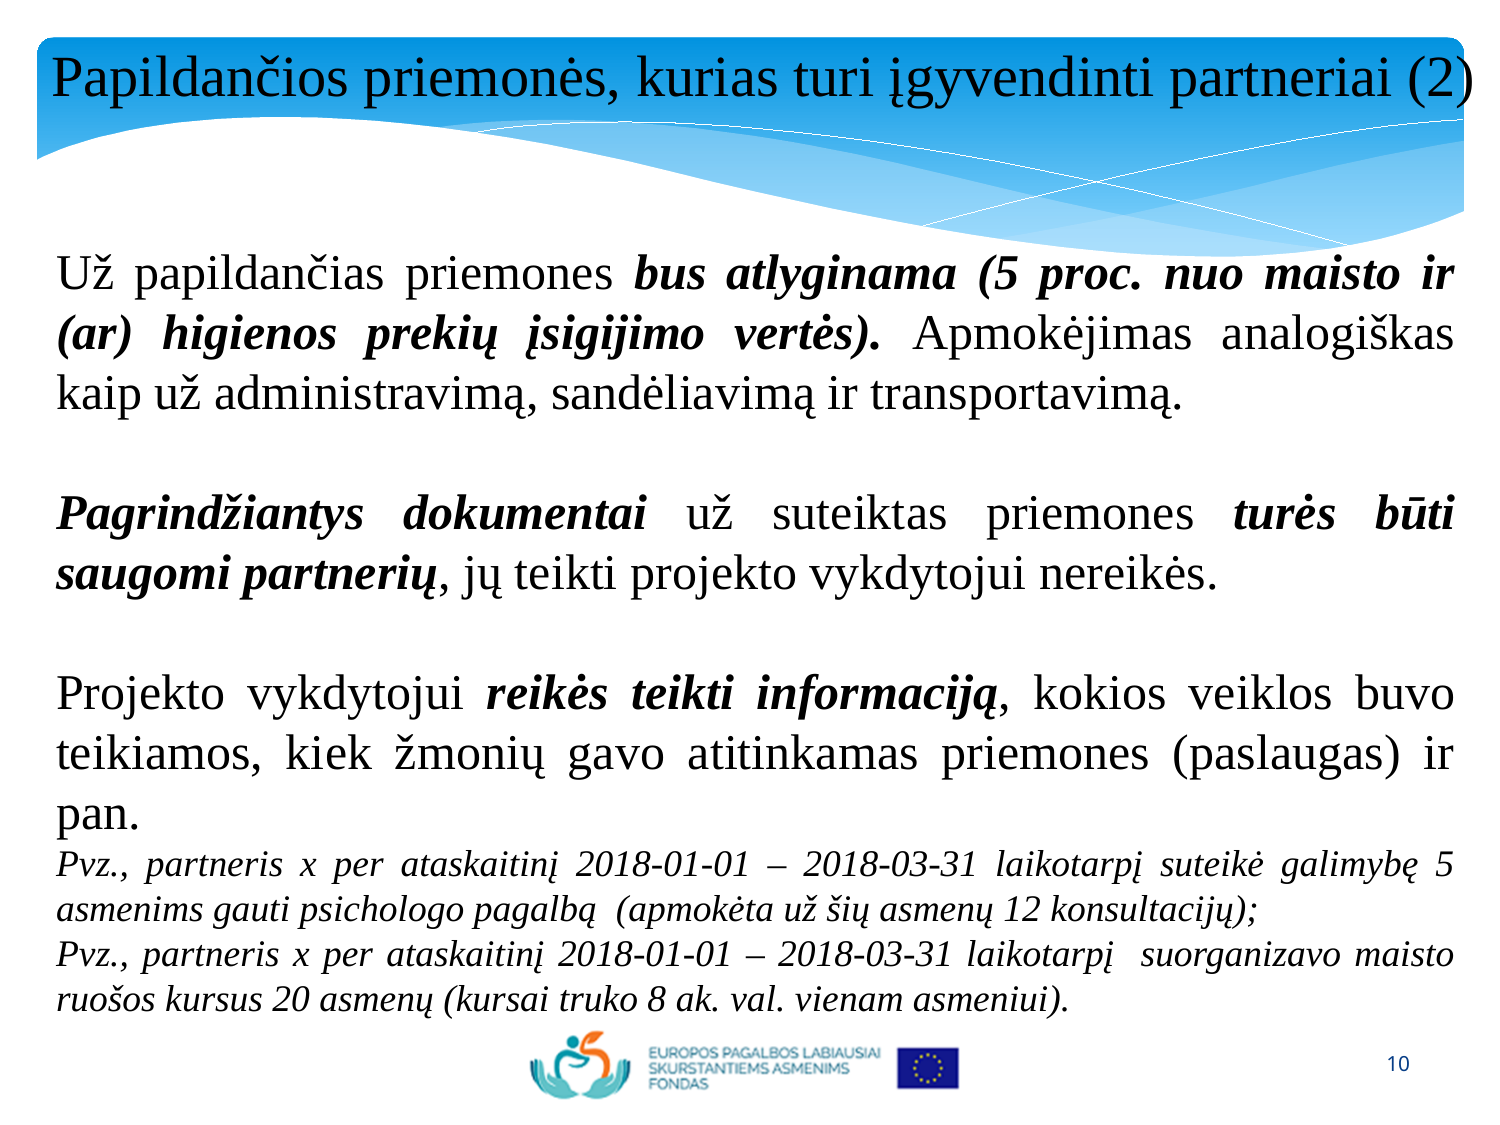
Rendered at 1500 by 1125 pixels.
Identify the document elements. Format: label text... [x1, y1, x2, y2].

text_box Papildančios priemonės, kurias turi įgyvendinti partneriai (2) [36, 30, 1500, 116]
text_box Už papildančias priemones bus atlyginama (5 proc. nuo maisto ir (ar) higienos prekių įsigijimo vertės). Apmokėjimas analogiškas kaip už administravimą, sandėliavimą ir transportavimą. Pagrindžiantys dokumentai už suteiktas priemones turės būti saugomi partnerių, jų teikti projekto vykdytojui nereikės. Projekto vykdytojui reikės teikti informaciją, kokios veiklos buvo teikiamos, kiek žmonių gavo atitinkamas priemones (paslaugas) ir pan. Pvz., partneris x per ataskaitinį 2018-01-01 – 2018-03-31 laikotarpį suteikė galimybę 5 asmenims gauti psichologo pagalbą (apmokėta už šių asmenų 12 konsultacijų); Pvz., partneris x per ataskaitinį 2018-01-01 – 2018-03-31 laikotarpį suorganizavo maisto ruošos kursus 20 asmenų (kursai truko 8 ak. val. vienam asmeniui). [41, 231, 1471, 1125]
text_box [41, 217, 1447, 231]
picture [522, 1019, 970, 1110]
